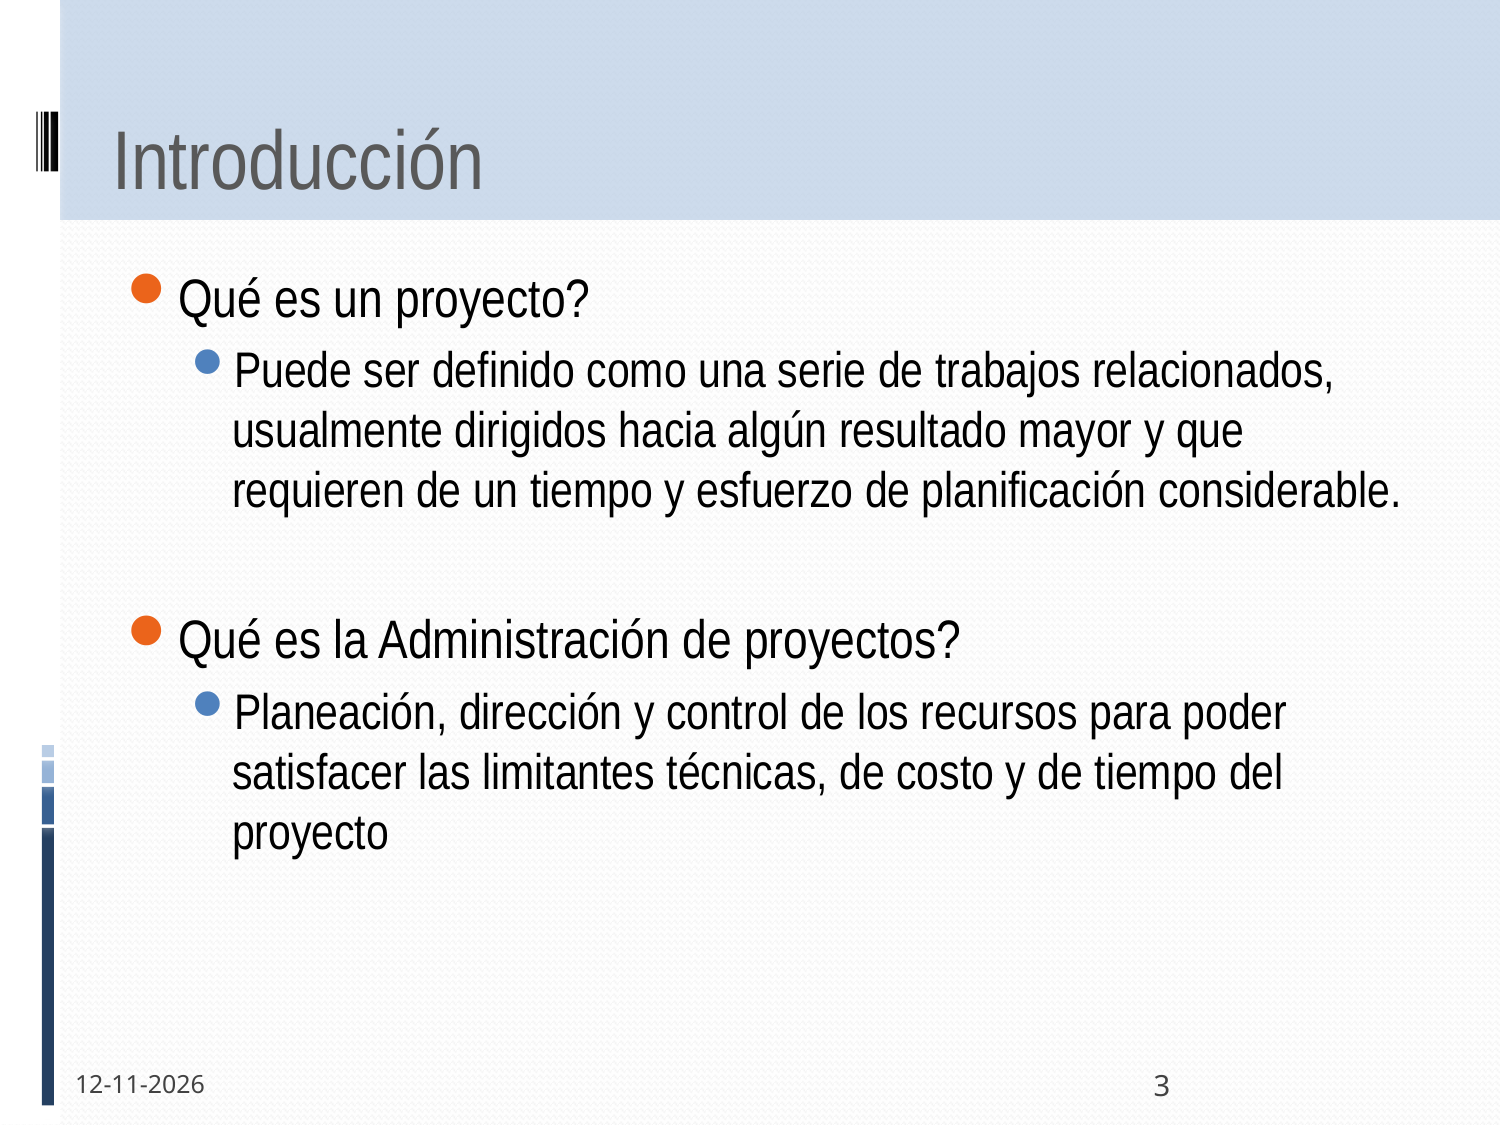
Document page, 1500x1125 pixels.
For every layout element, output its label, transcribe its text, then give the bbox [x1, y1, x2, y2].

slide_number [75, 1042, 243, 1103]
slide_number 3 [1045, 1046, 1171, 1107]
list Qué es un proyecto? Puede ser definido como una serie de trabajos relacionados, usualmente dirigidos hacia algún resultado mayor y que requieren de un tiempo y esfuerzo de planificación considerable. Qué es la Administración de proyectos? Planeación, dirección y control de los recursos para poder satisfacer las limitantes técnicas, de costo y de tiempo del proyecto [111, 255, 1436, 1038]
title Introducción [111, 18, 1436, 207]
